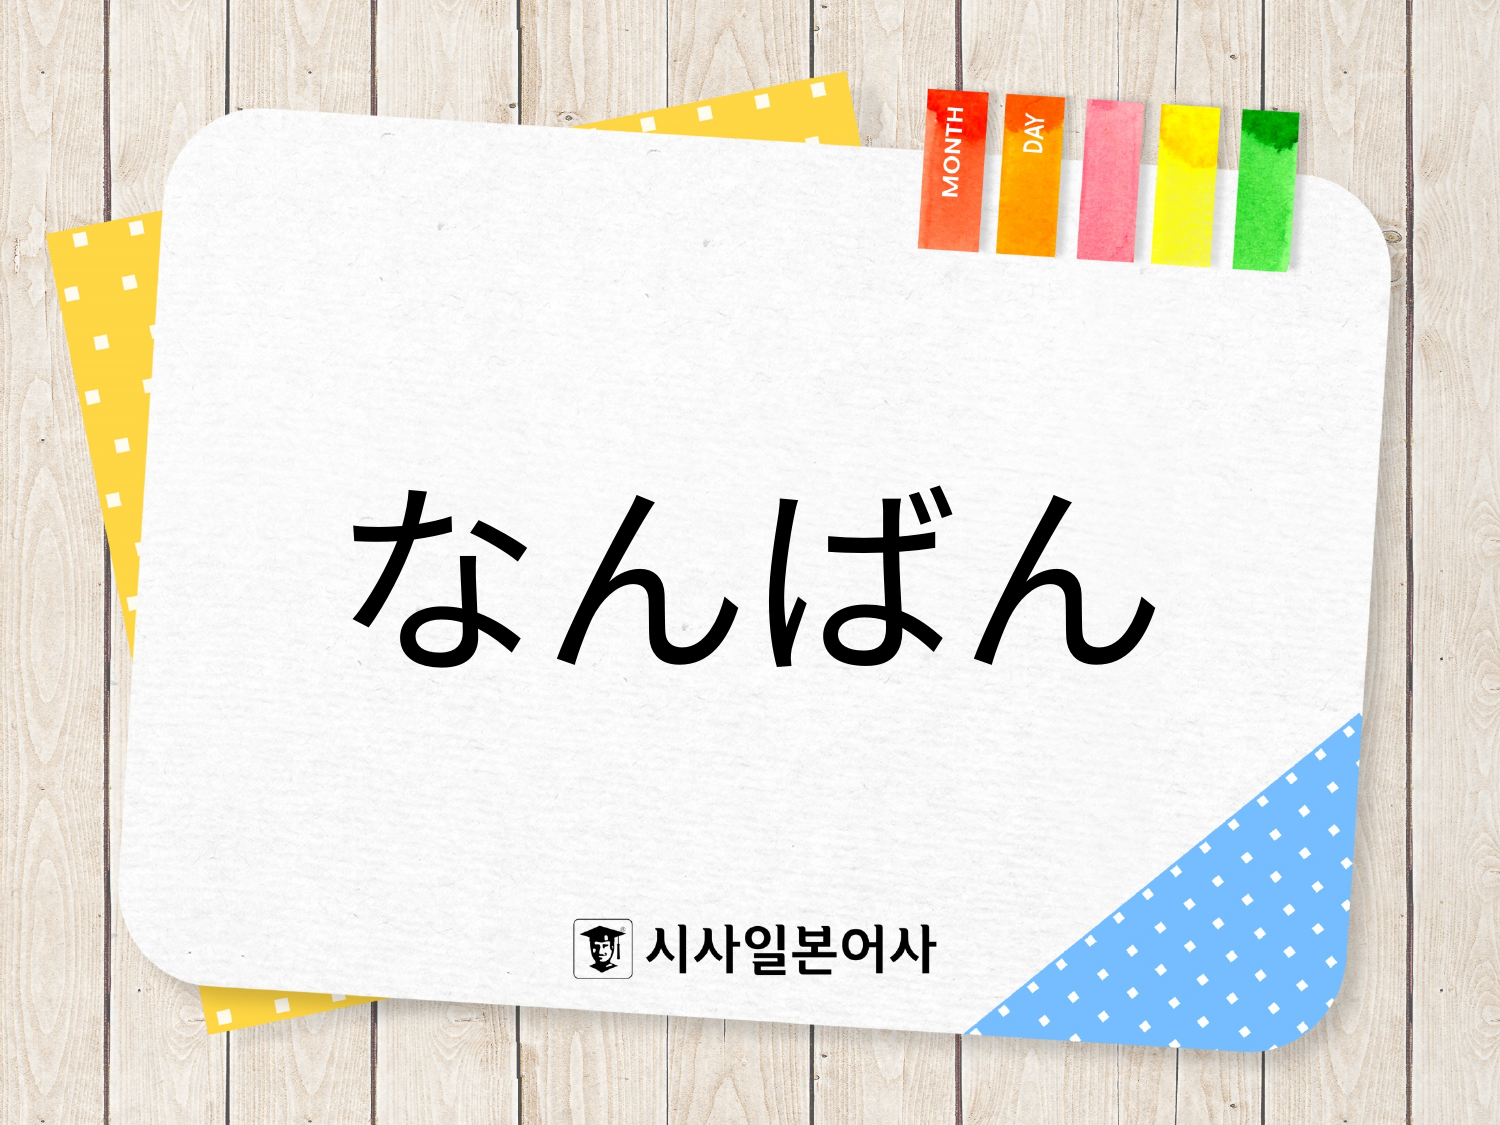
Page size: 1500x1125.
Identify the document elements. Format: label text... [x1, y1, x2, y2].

title なんばん [75, 338, 1425, 811]
picture [0, 0, 1500, 1125]
